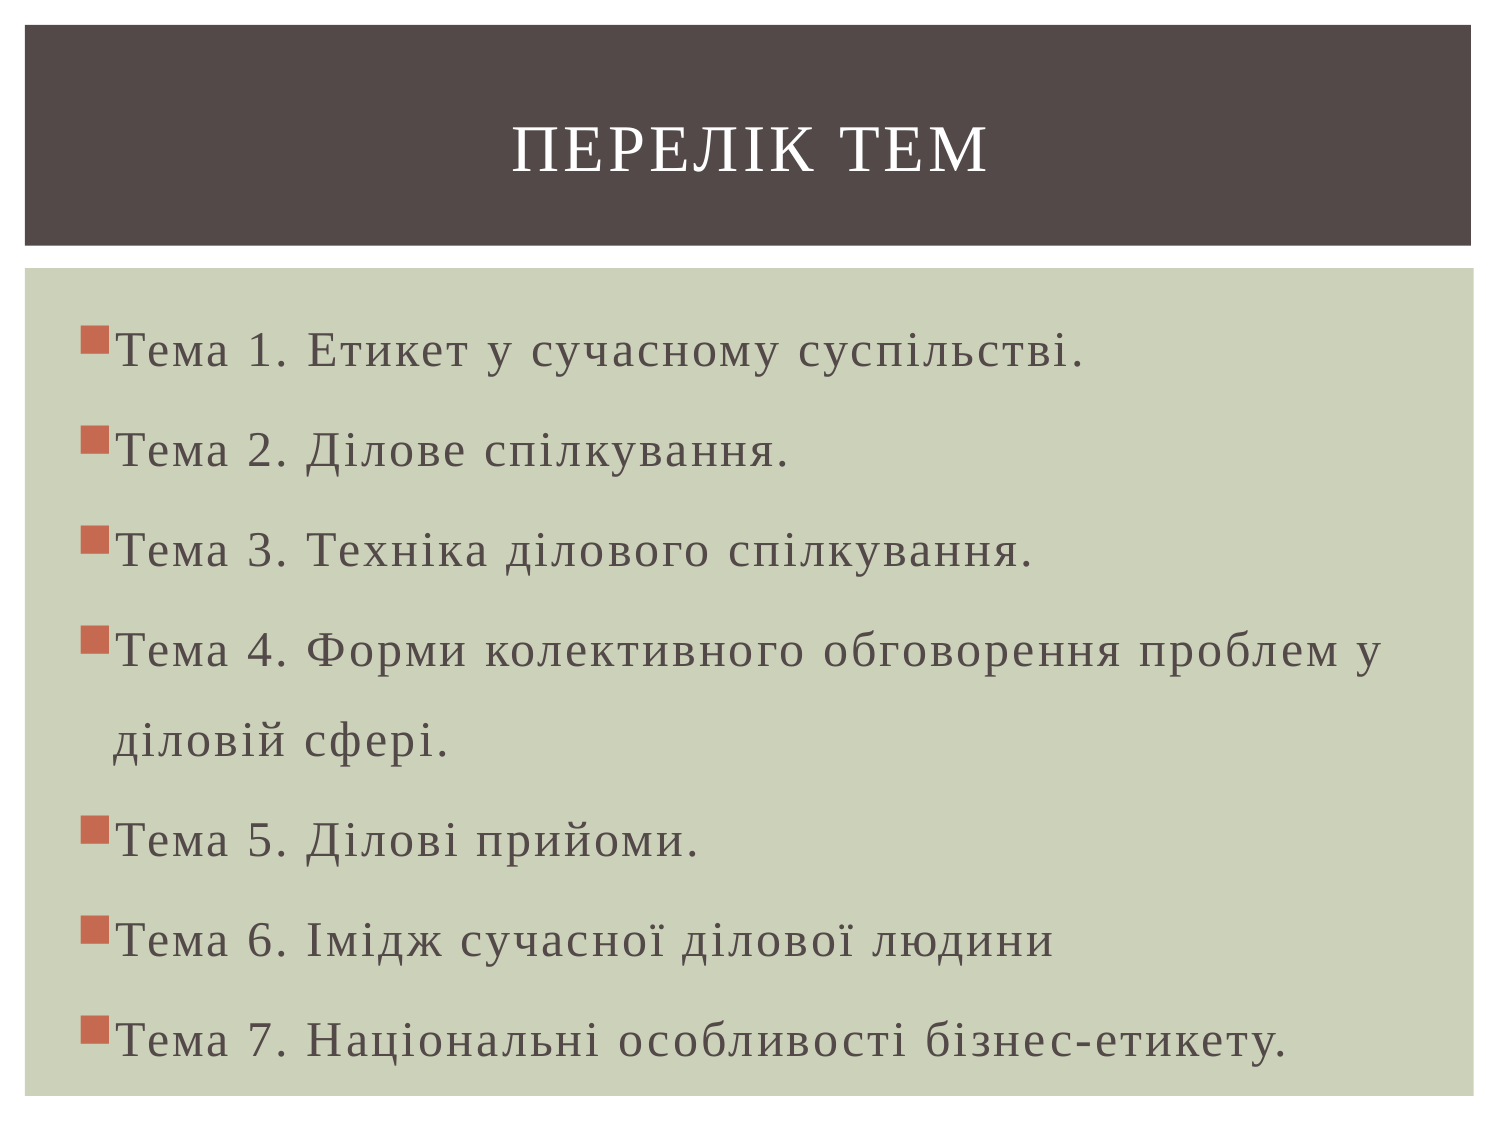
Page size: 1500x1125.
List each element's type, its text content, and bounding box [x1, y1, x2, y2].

list Тема 1. Етикет у сучасному суспільстві. Тема 2. Ділове спілкування. Тема 3. Техніка ділового спілкування. Тема 4. Форми колективного обговорення проблем у діловій сфері. Тема 5. Ділові прийоми. Тема 6. Імідж сучасної ділової людини Тема 7. Національні особливості бізнес-етикету. [53, 278, 1433, 1002]
title Перелік тем [62, 58, 1438, 232]
